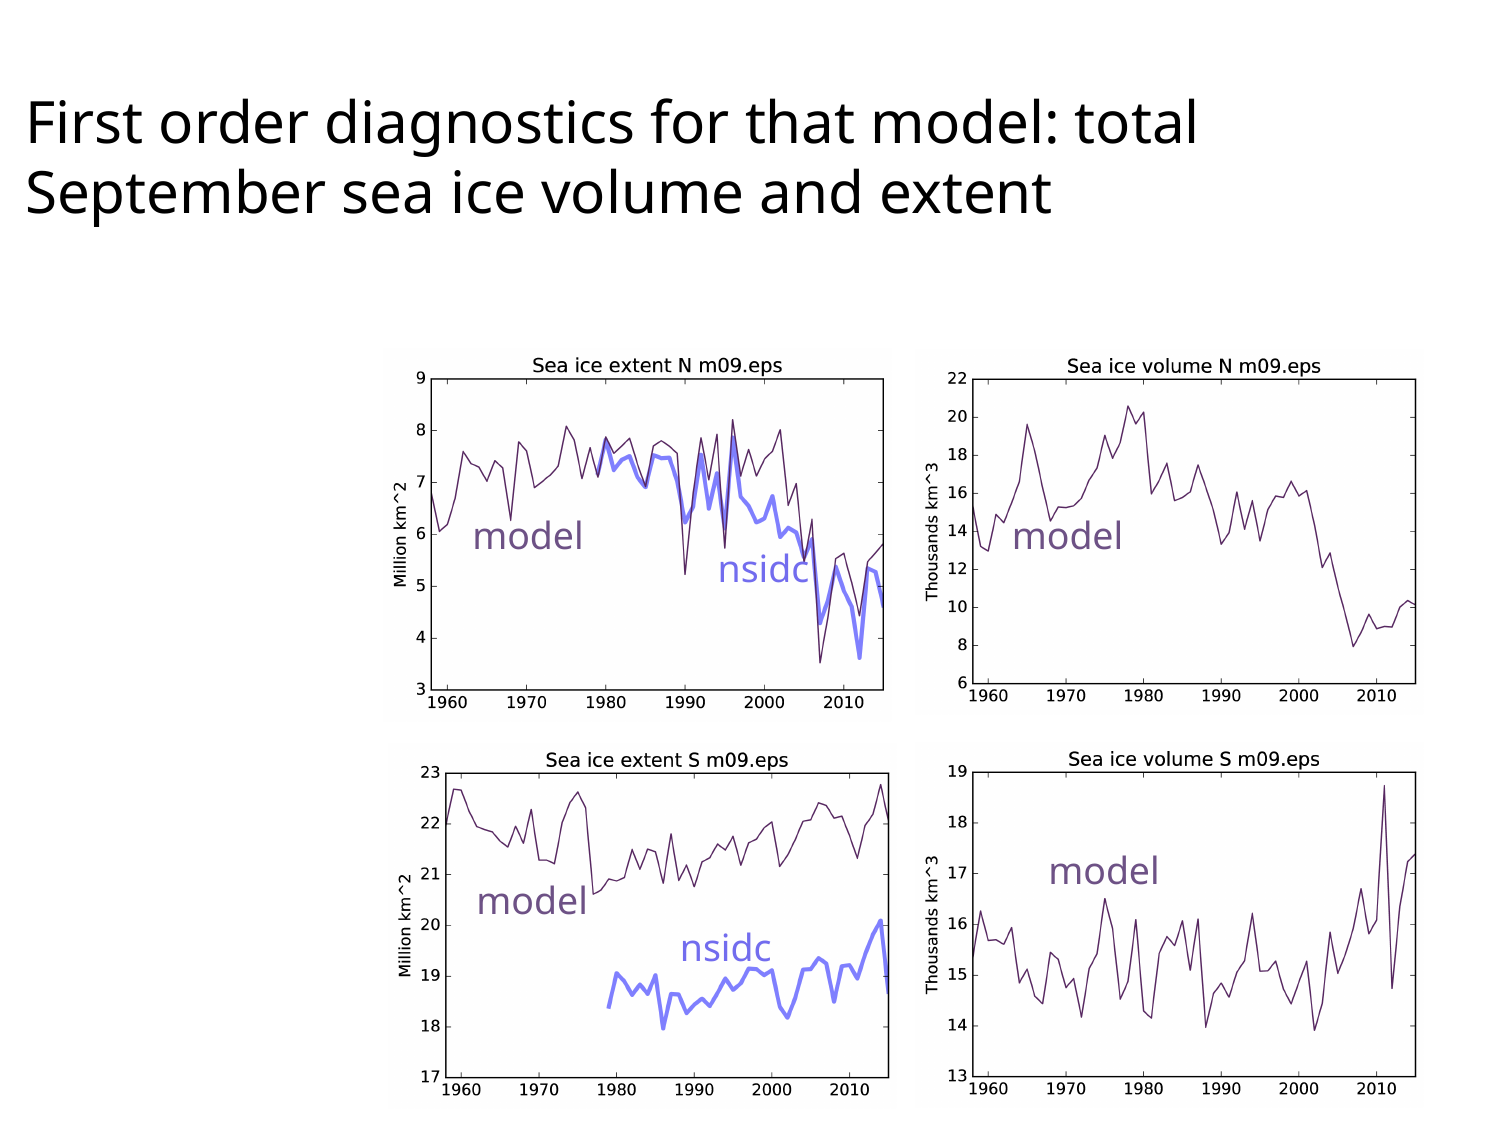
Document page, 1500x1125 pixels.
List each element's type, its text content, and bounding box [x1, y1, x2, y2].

picture [387, 743, 897, 1109]
picture [915, 349, 1424, 716]
picture [383, 347, 892, 722]
text_box First order diagnostics for that model: total September sea ice volume and extent [10, 78, 1258, 233]
picture [914, 742, 1424, 1109]
